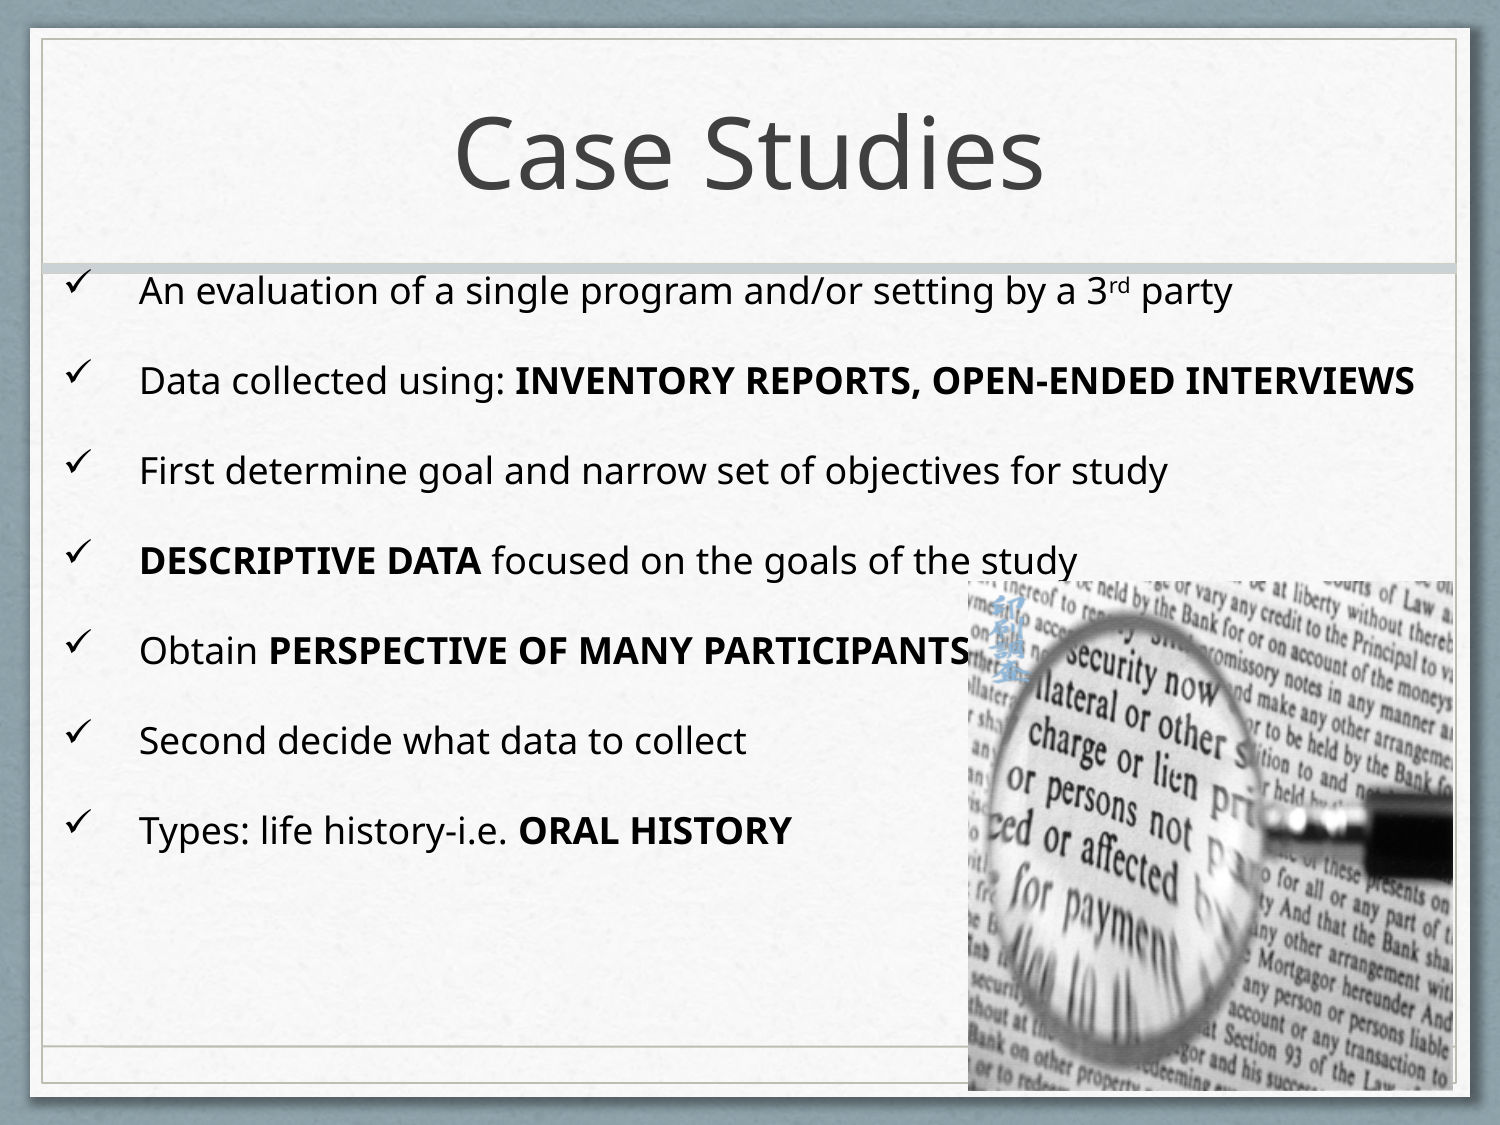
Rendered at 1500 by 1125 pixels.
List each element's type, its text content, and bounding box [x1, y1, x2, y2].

title Case Studies [147, 40, 1353, 259]
text_box An evaluation of a single program and/or setting by a 3rd party Data collected using: inventory reports, open-ended interviews First determine goal and narrow set of objectives for study Descriptive data focused on the goals of the study Obtain perspective of many participants Second decide what data to collect Types: life history-i.e. oral history [48, 259, 1464, 905]
picture [30, 28, 1470, 1097]
